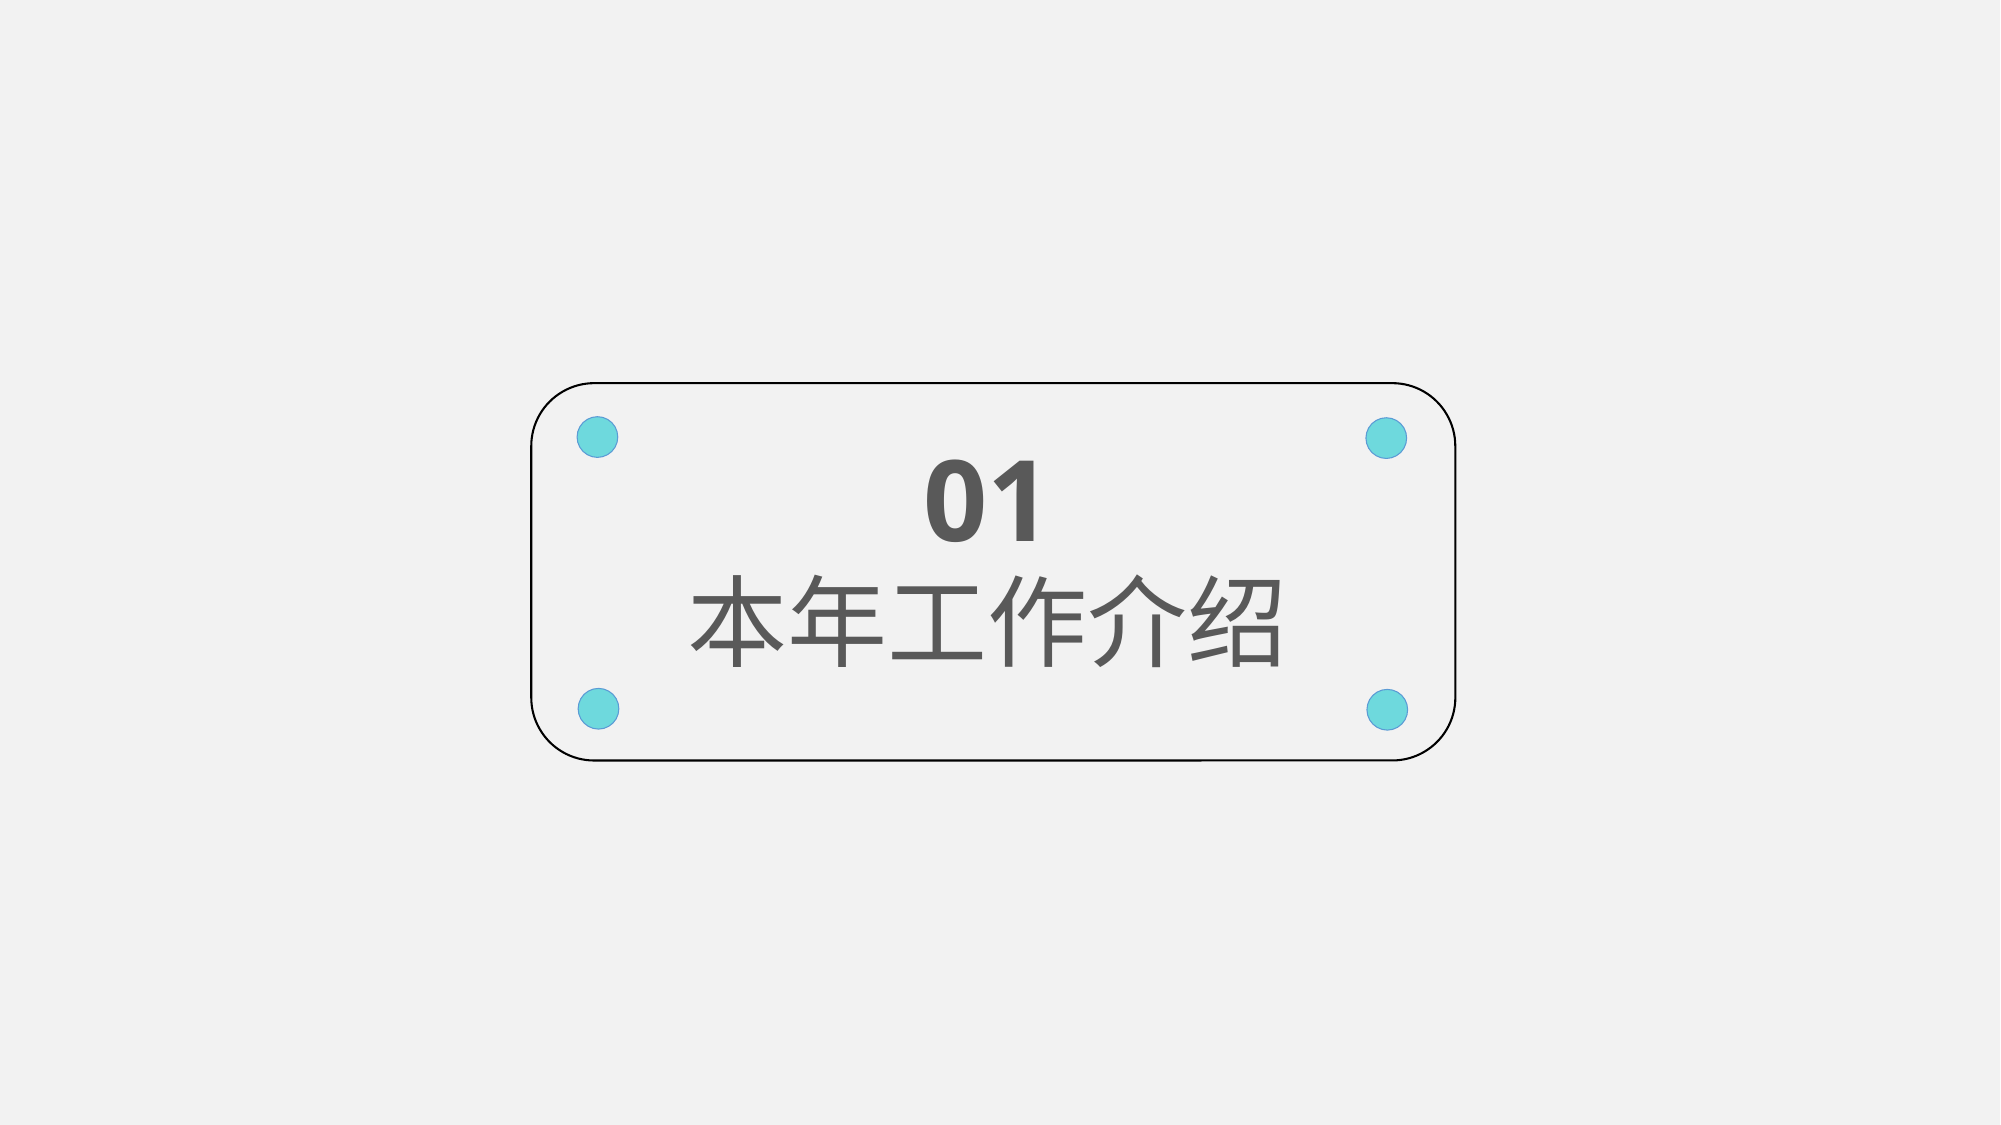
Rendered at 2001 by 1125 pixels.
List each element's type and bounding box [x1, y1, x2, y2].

text_box [530, 382, 1457, 762]
text_box [1365, 417, 1408, 459]
text_box [419, 548, 539, 731]
text_box [577, 687, 620, 730]
text_box [1366, 688, 1409, 731]
